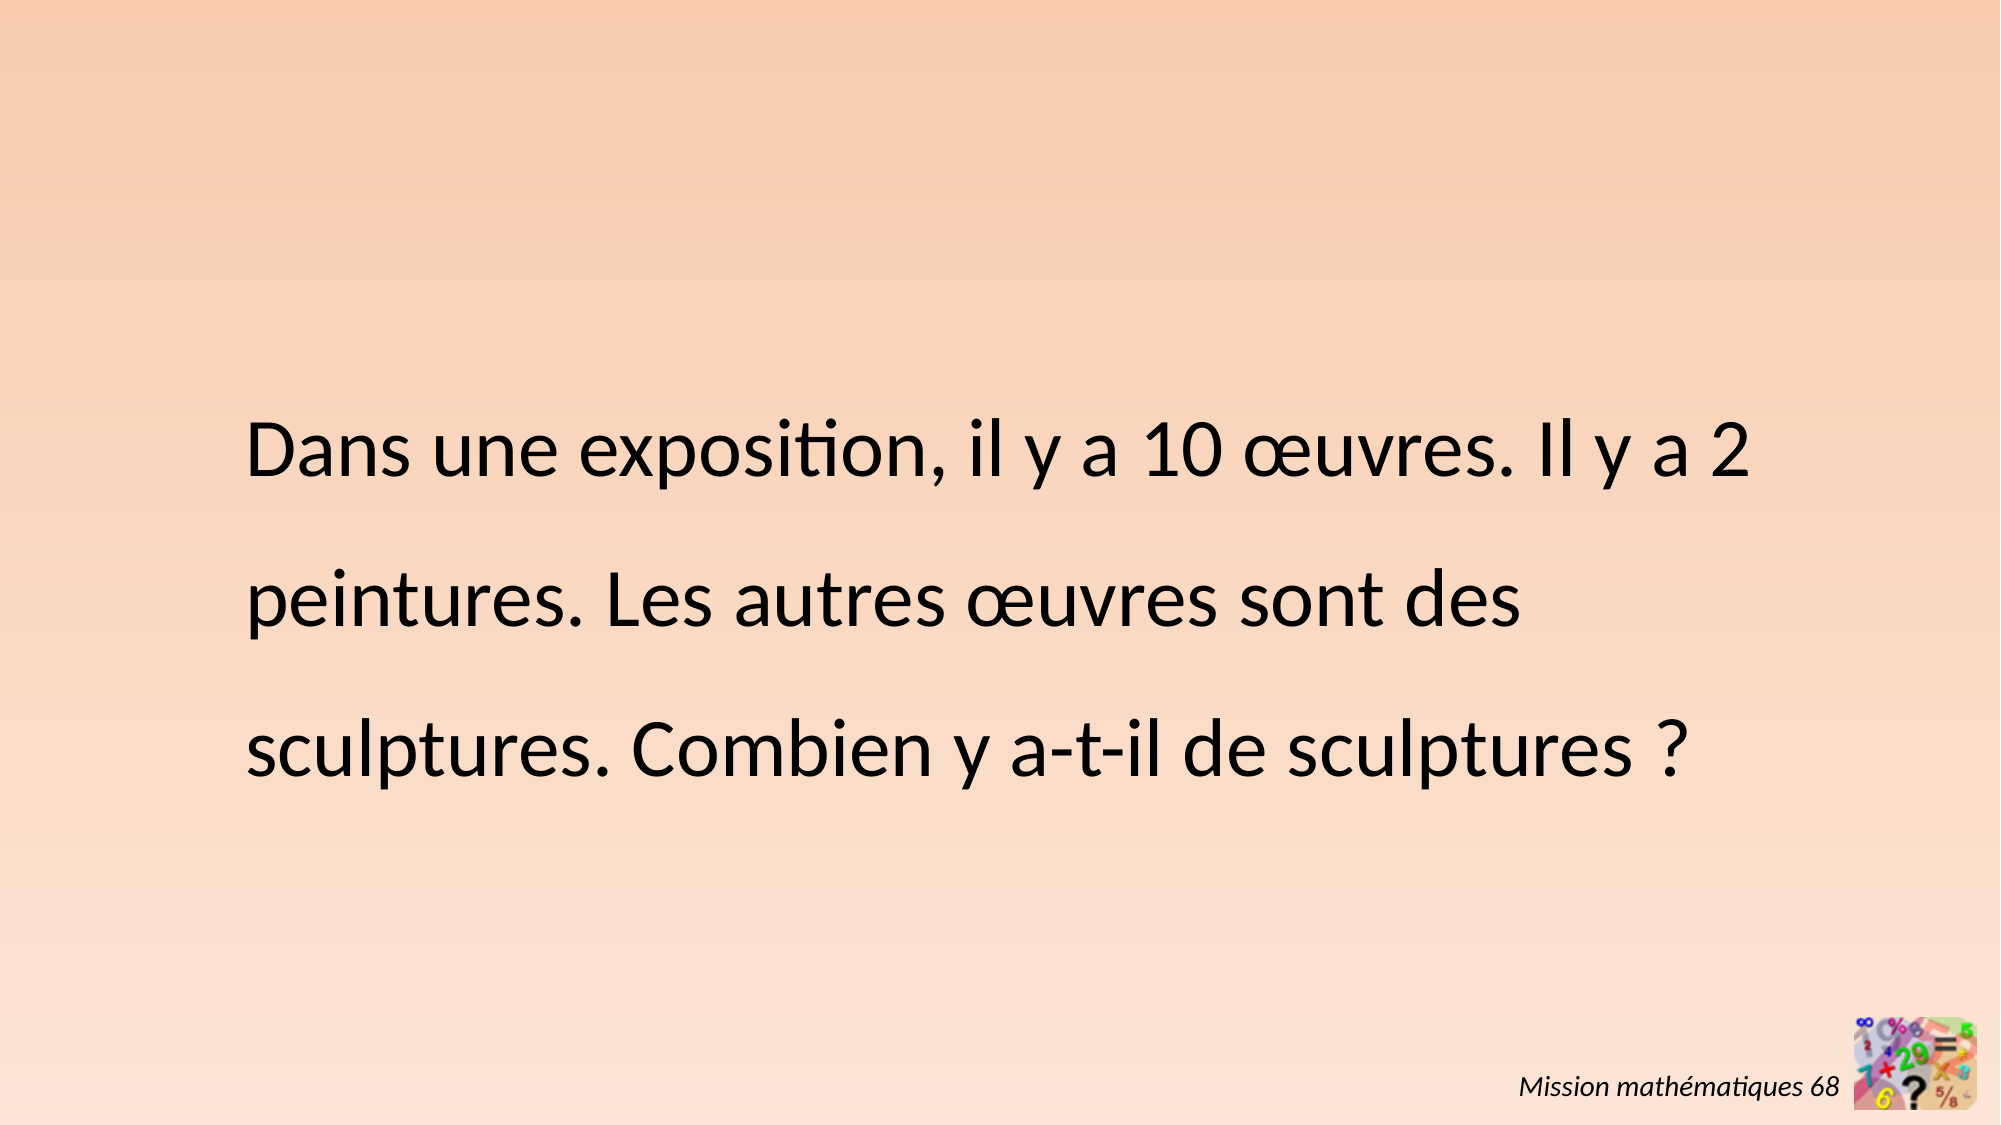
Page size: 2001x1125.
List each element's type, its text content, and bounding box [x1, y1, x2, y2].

text_box Mission mathématiques 68 [1501, 1059, 1854, 1110]
picture [1854, 1017, 1977, 1110]
text_box Dans une exposition, il y a 10 œuvres. Il y a 2 peintures. Les autres œuvres sont des sculptures. Combien y a-t-il de sculptures ? [230, 335, 1770, 801]
